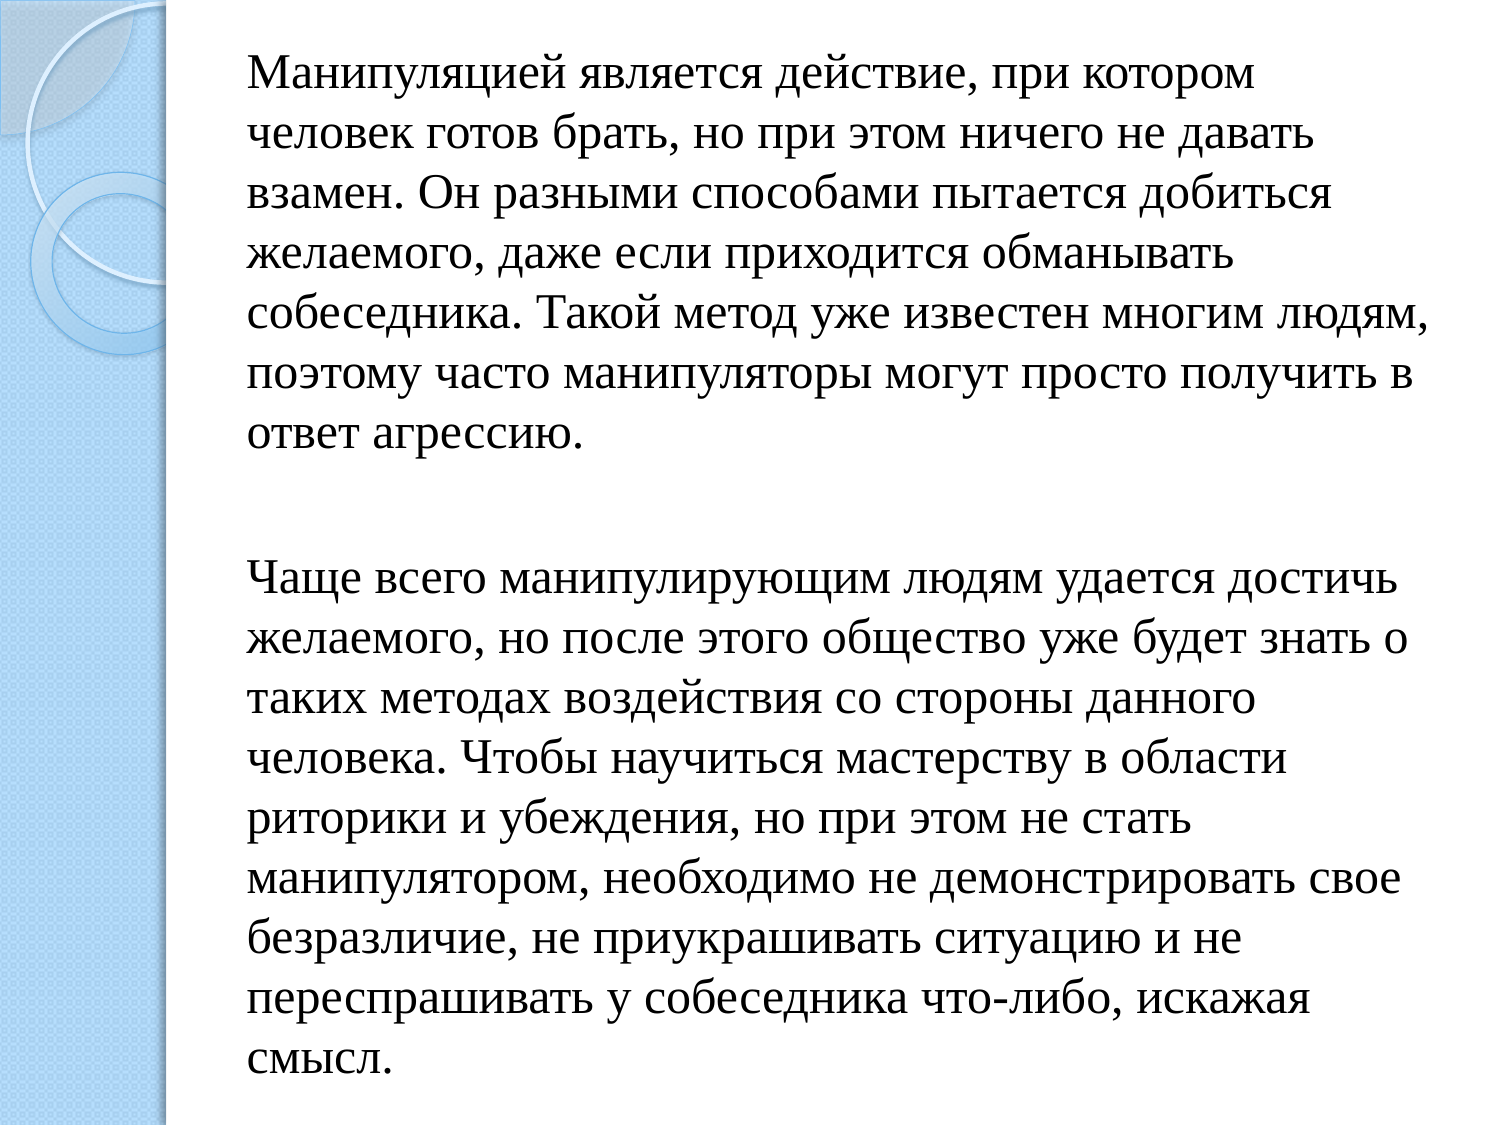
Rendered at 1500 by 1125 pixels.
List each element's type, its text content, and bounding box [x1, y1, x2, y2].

list Манипуляцией является действие, при котором человек готов брать, но при этом ничего не давать взамен. Он разными способами пытается добиться желаемого, даже если приходится обманывать собеседника. Такой метод уже известен многим людям, поэтому часто манипуляторы могут просто получить в ответ агрессию. Чаще всего манипулирующим людям удается достичь желаемого, но после этого общество уже будет знать о таких методах воздействия со стороны данного человека. Чтобы научиться мастерству в области риторики и убеждения, но при этом не стать манипулятором, необходимо не демонстрировать свое безразличие, не приукрашивать ситуацию и не переспрашивать у собеседника что-либо, искажая смысл. [218, 30, 1449, 1094]
